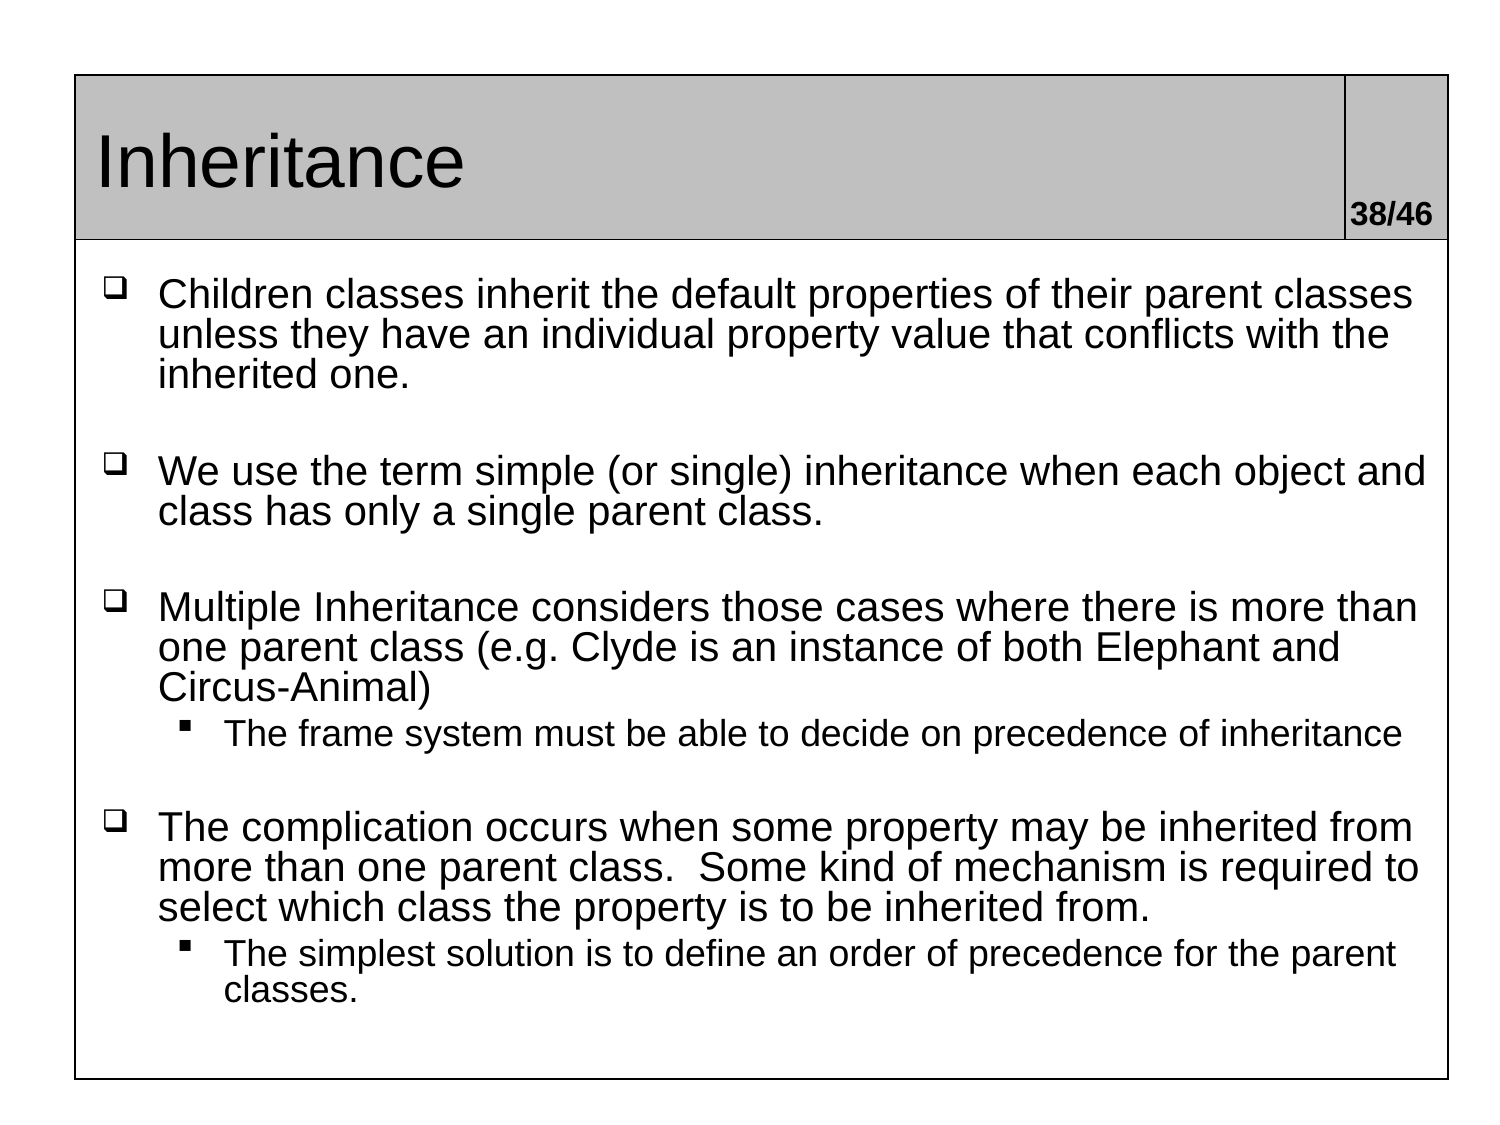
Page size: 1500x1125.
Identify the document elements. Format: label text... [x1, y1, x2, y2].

slide_number 38/46 [1346, 74, 1449, 239]
title Inheritance [74, 74, 1346, 239]
list Children classes inherit the default properties of their parent classes unless they have an individual property value that conflicts with the inherited one. We use the term simple (or single) inheritance when each object and class has only a single parent class. Multiple Inheritance considers those cases where there is more than one parent class (e.g. Clyde is an instance of both Elephant and Circus-Animal) The frame system must be able to decide on precedence of inheritance The complication occurs when some property may be inherited from more than one parent class. Some kind of mechanism is required to select which class the property is to be inherited from. The simplest solution is to define an order of precedence for the parent classes. [74, 239, 1449, 1080]
